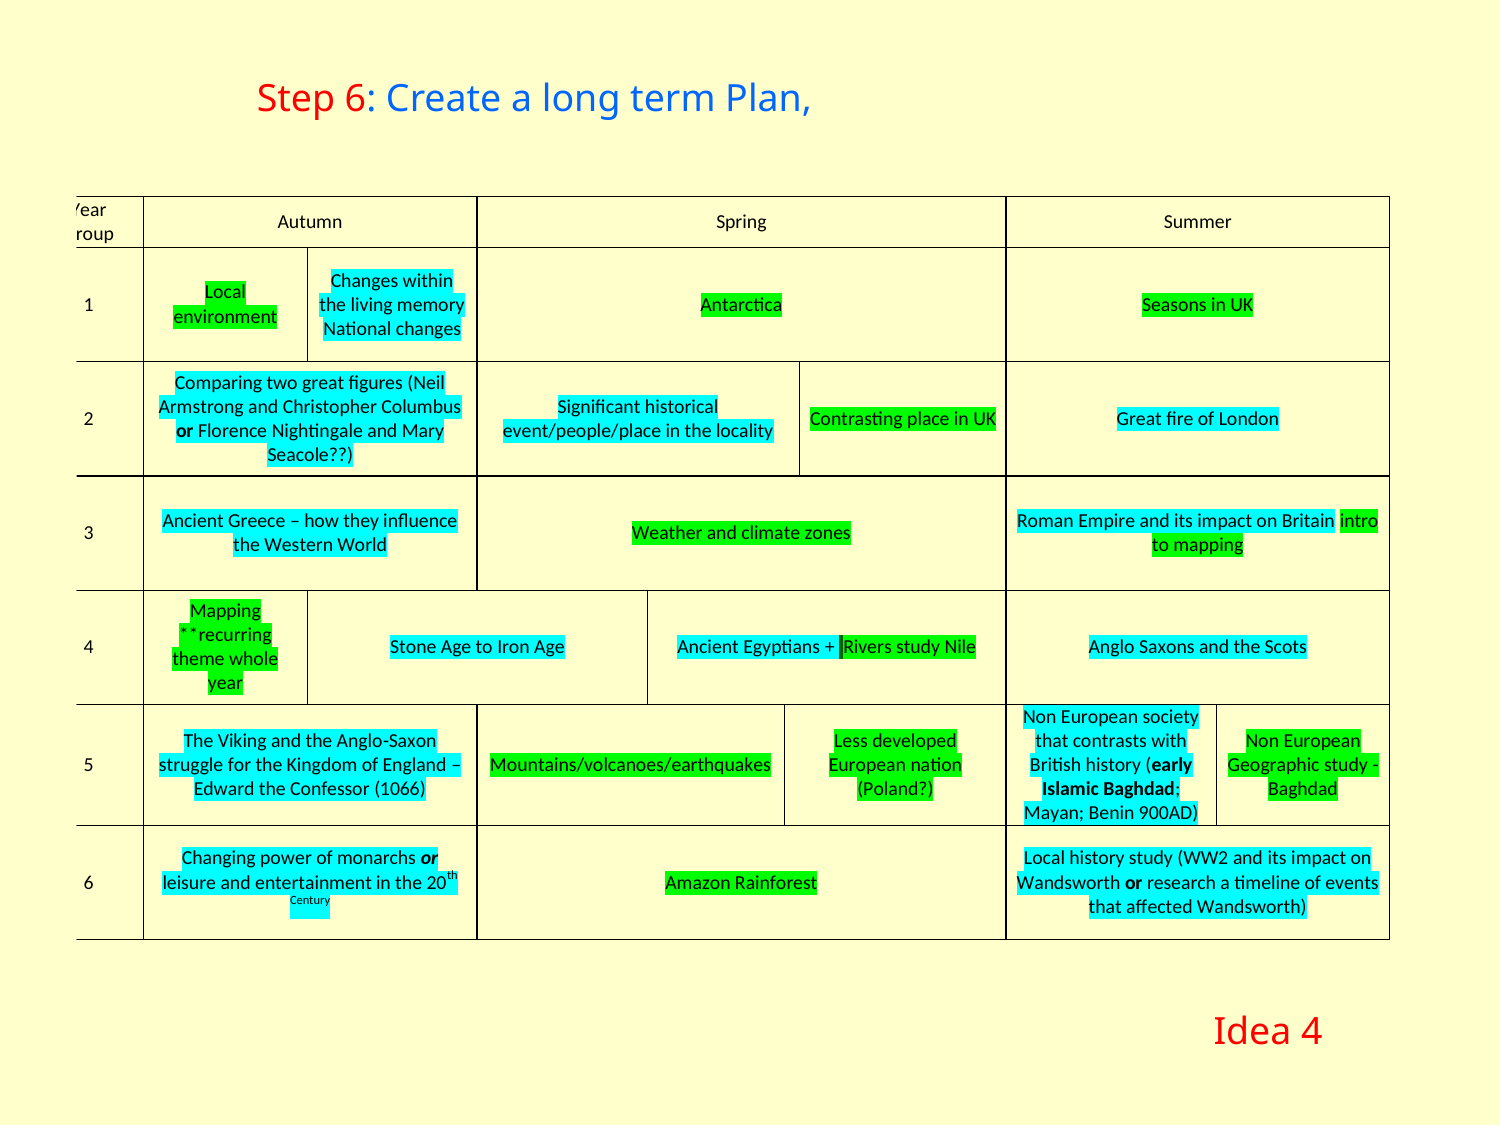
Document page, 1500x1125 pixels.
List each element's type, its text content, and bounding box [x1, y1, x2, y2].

text_box Step 6: Create a long term Plan, [242, 66, 1247, 127]
text_box Idea 4 [1198, 999, 1400, 1060]
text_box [76, 196, 1436, 988]
